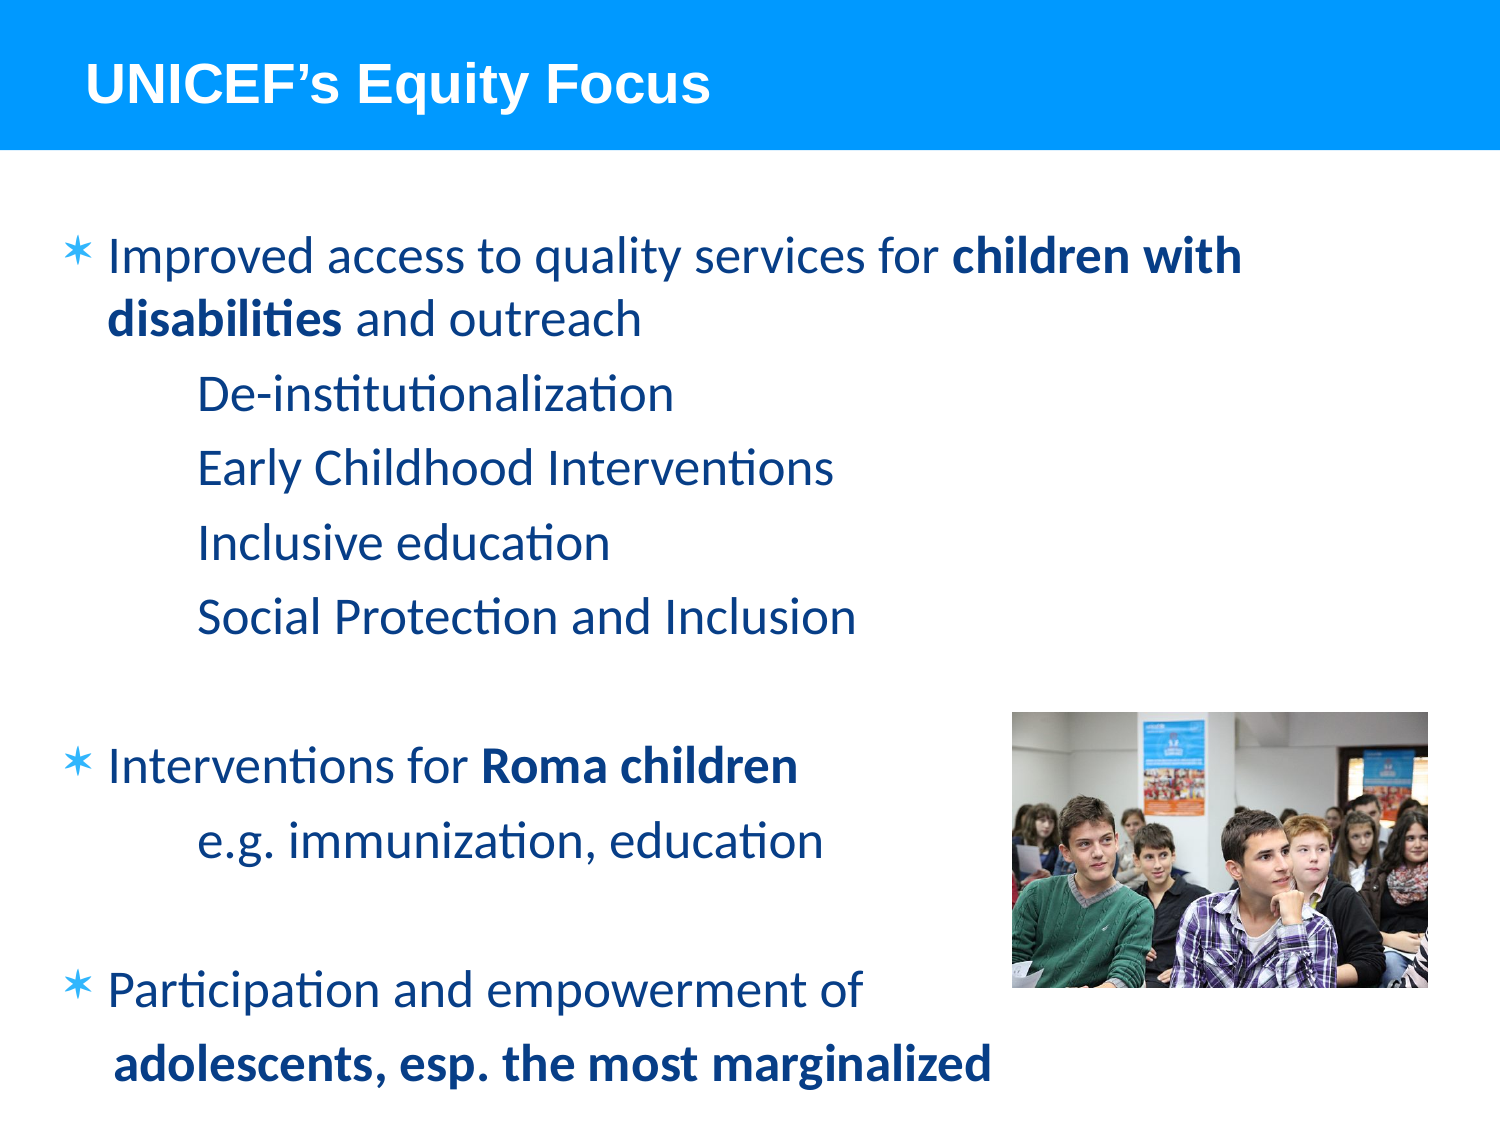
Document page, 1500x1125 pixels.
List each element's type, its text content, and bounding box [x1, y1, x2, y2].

title UNICEF’s Equity Focus [70, 39, 1475, 123]
text_box Improved access to quality services for children with disabilities and outreach De-institutionalization Early Childhood Interventions Inclusive education Social Protection and Inclusion Interventions for Roma children e.g. immunization, education Participation and empowerment of adolescents, esp. the most marginalized [50, 212, 1453, 1100]
picture [1012, 712, 1428, 988]
